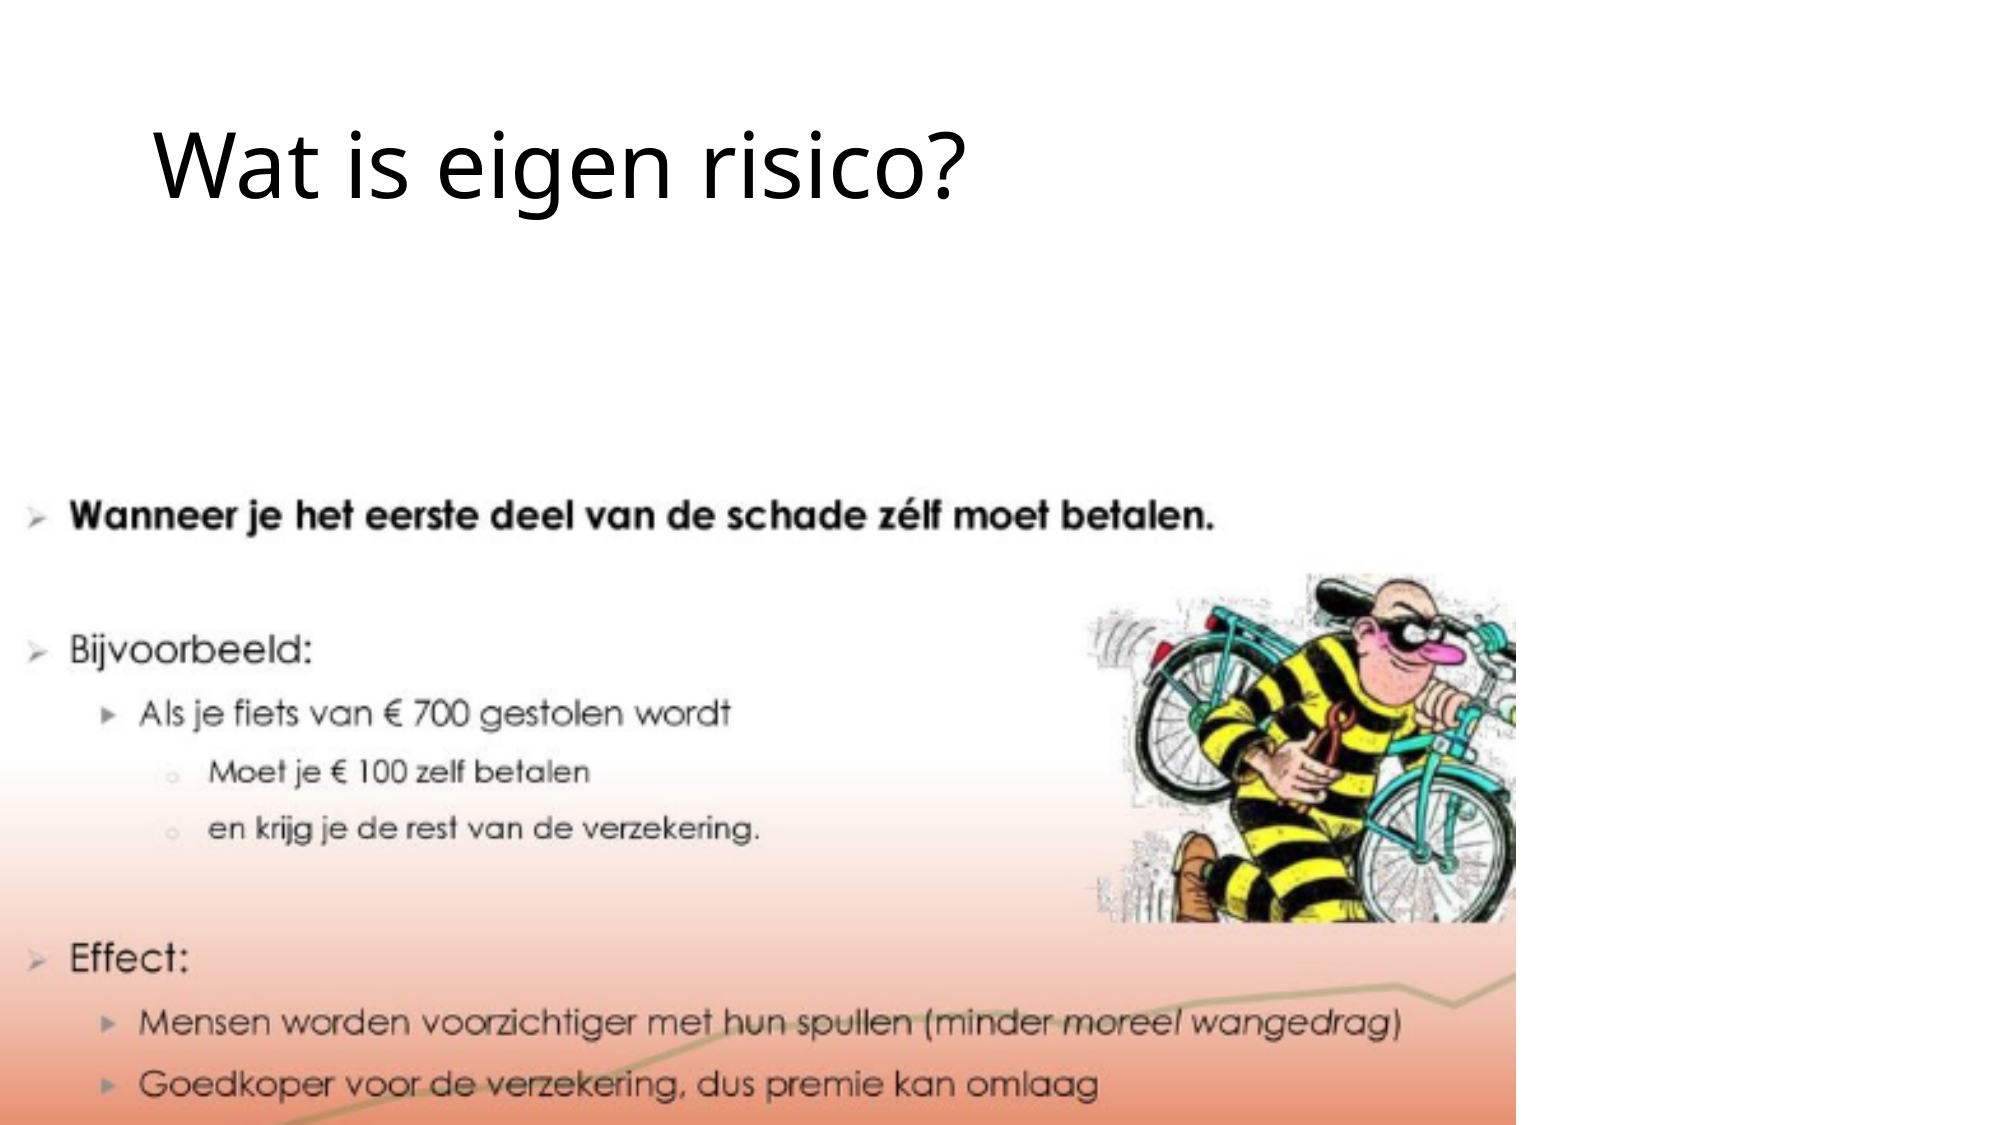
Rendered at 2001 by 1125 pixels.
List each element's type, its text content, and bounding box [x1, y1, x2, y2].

picture [0, 485, 1516, 1125]
title Wat is eigen risico? [137, 59, 1863, 278]
